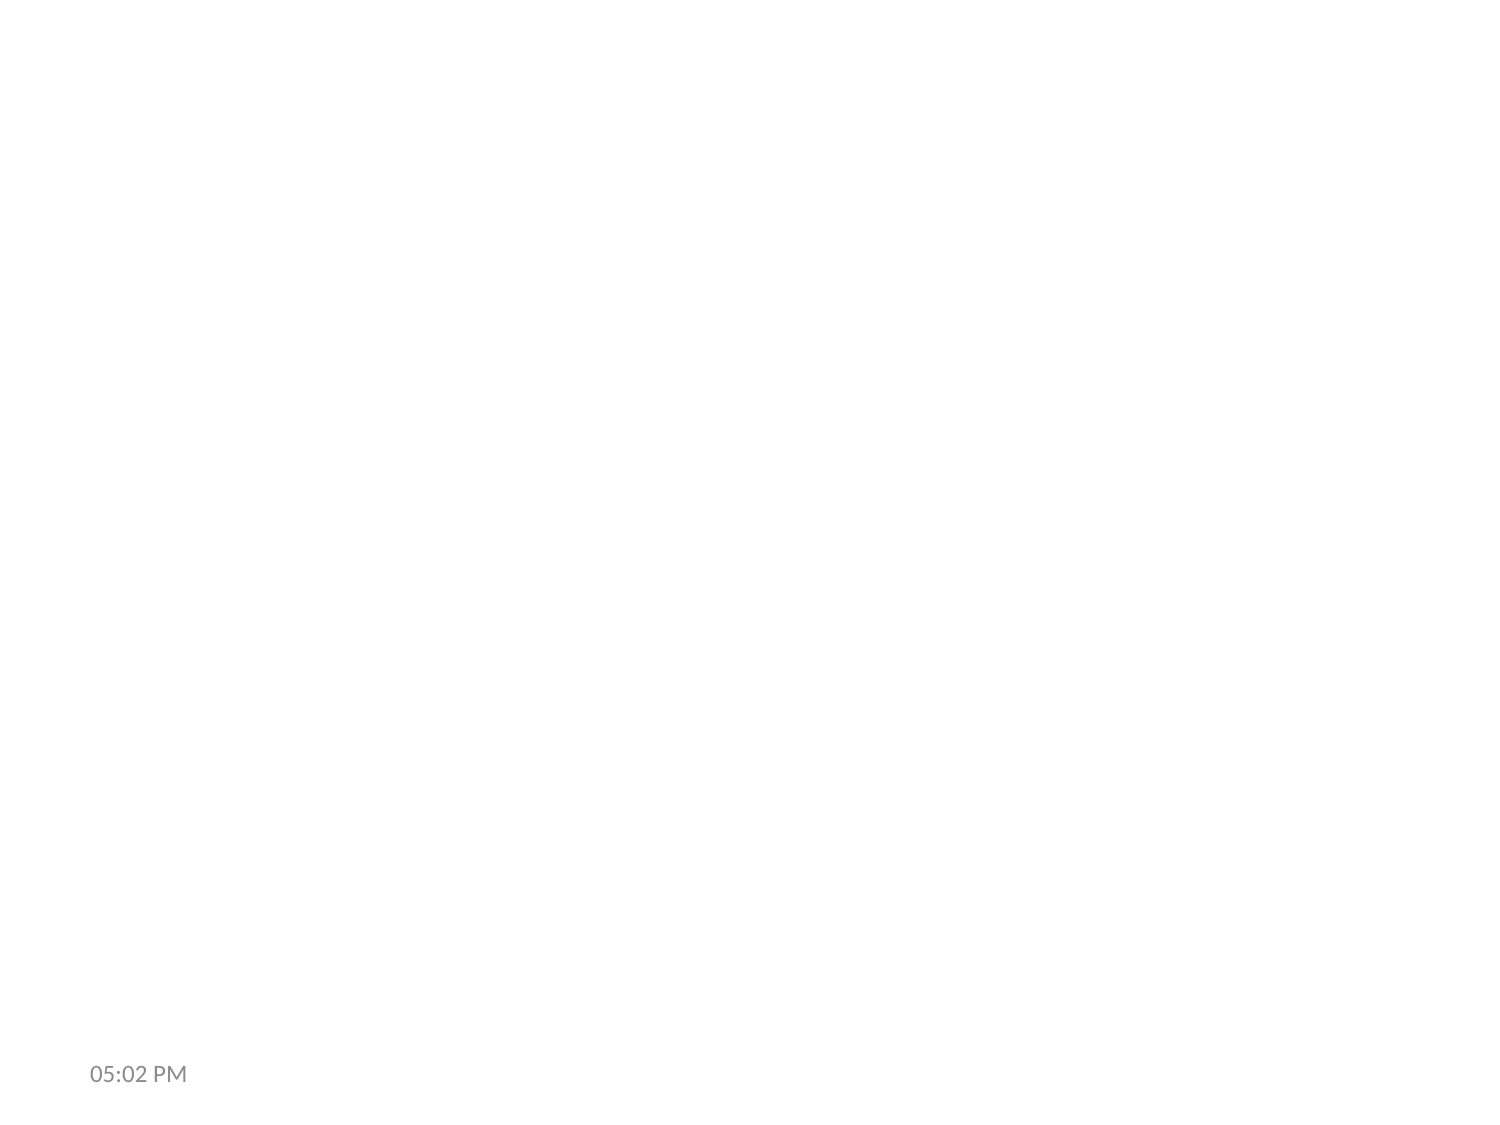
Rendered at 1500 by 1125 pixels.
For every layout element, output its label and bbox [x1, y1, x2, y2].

slide_number [75, 1042, 425, 1103]
